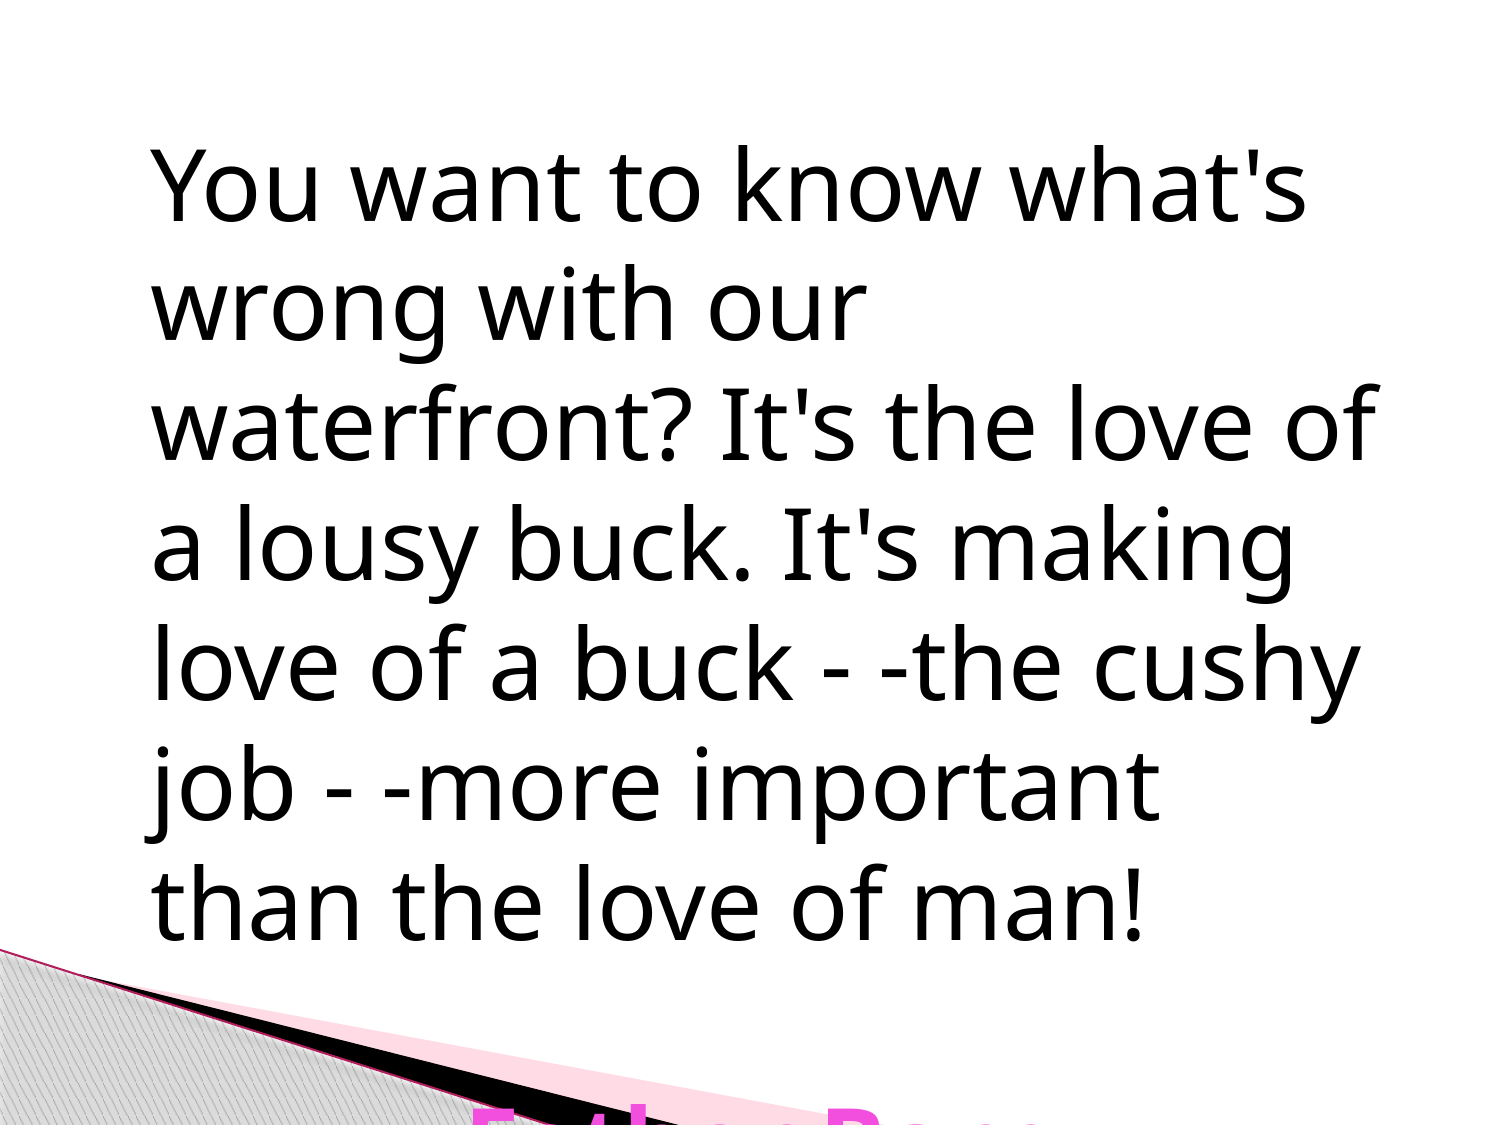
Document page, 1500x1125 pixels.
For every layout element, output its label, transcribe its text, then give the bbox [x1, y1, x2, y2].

text_box You want to know what's wrong with our waterfront? It's the love of a lousy buck. It's making love of a buck - -the cushy job - -more important than the love of man! Father Barry [135, 113, 1412, 1125]
